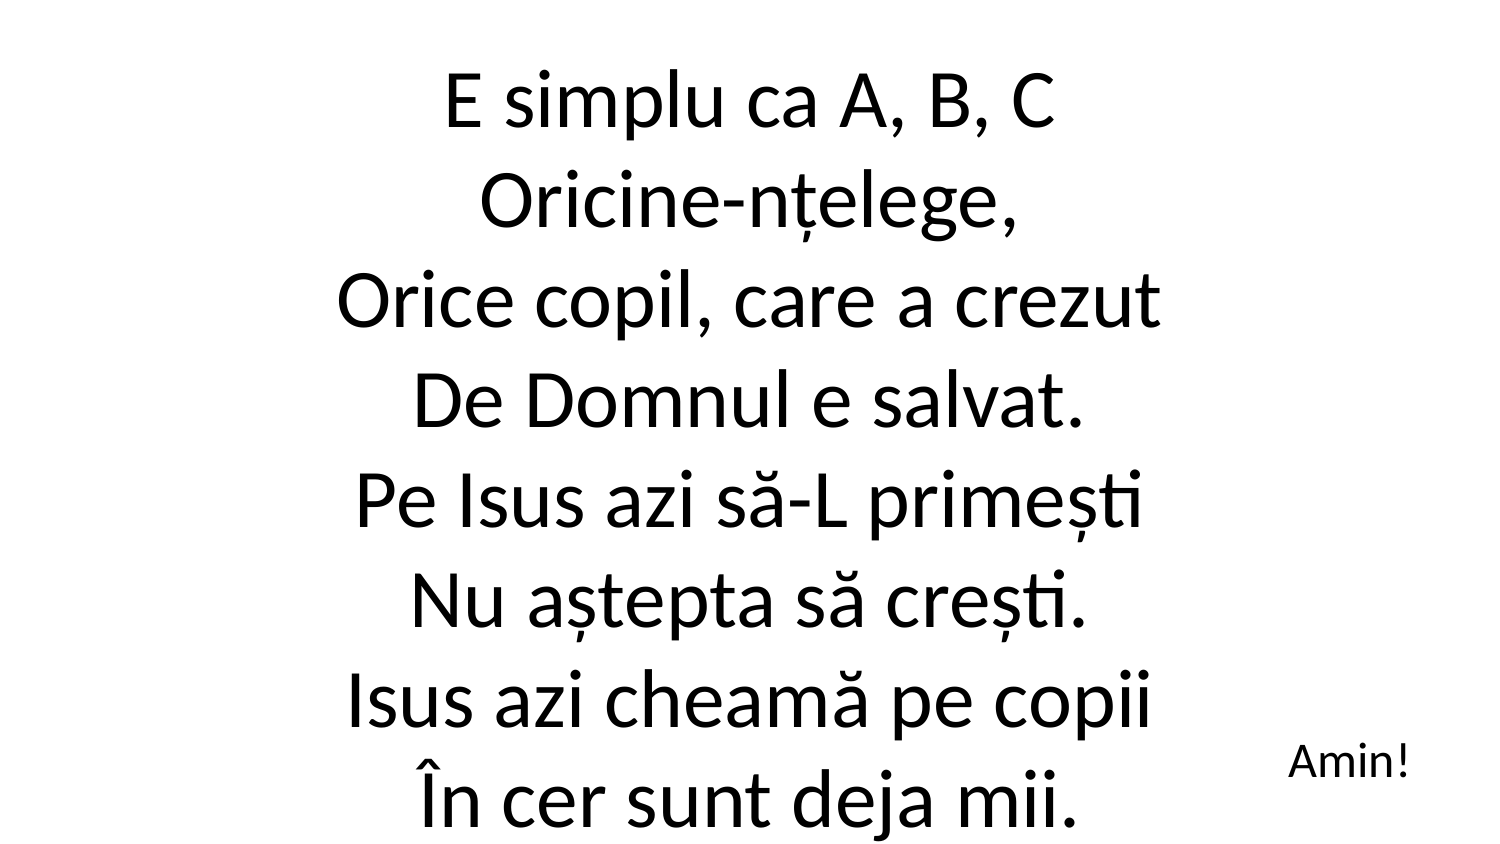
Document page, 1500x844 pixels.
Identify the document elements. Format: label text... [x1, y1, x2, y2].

text_box Amin! [1273, 674, 1427, 795]
text_box E simplu ca A, B, C Oricine-nțelege, Orice copil, care a crezut De Domnul e salvat. Pe Isus azi să-L primești Nu aștepta să crești. Isus azi cheamă pe copii În cer sunt deja mii. [321, 0, 1179, 844]
